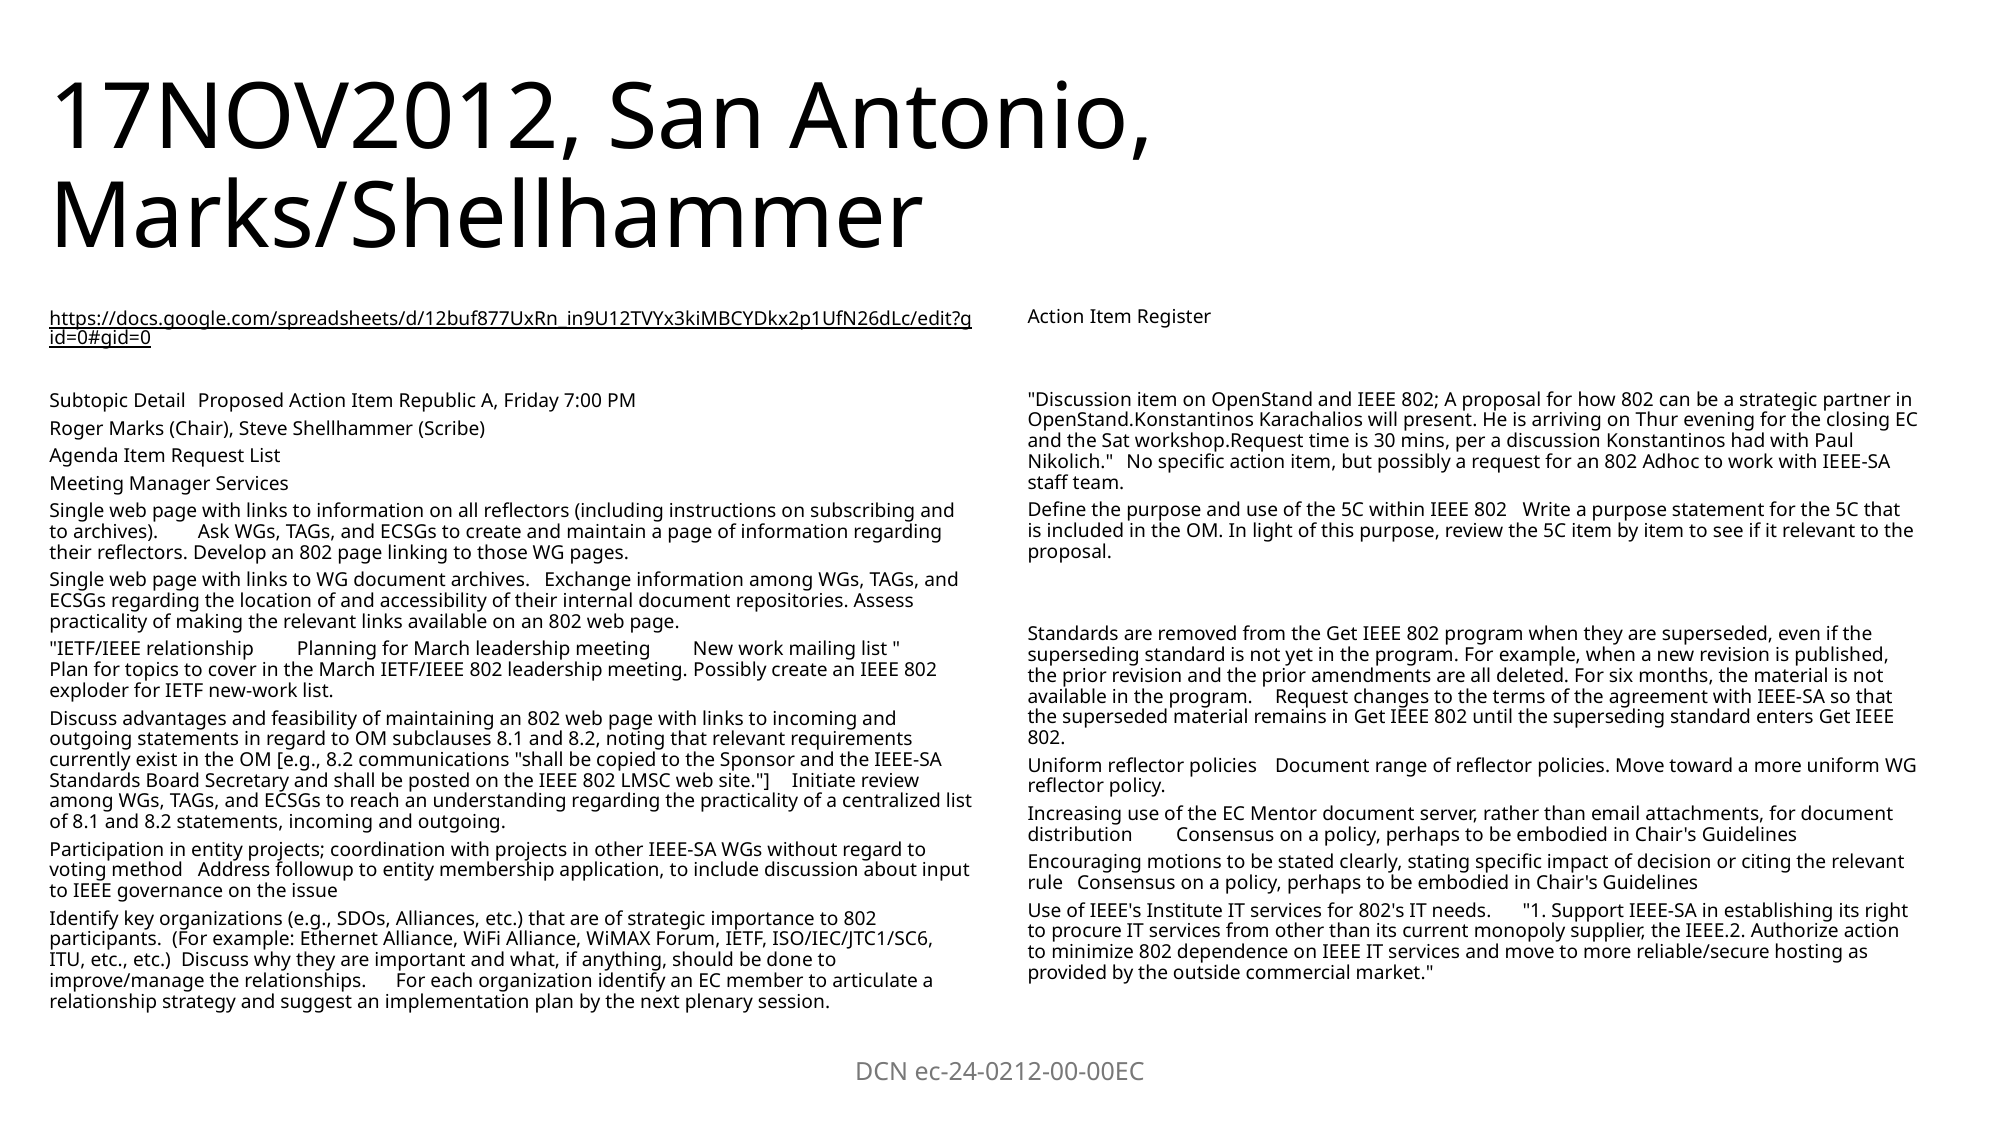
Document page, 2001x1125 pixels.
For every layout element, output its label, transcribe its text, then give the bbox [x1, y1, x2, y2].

list Action Item Register "Discussion item on OpenStand and IEEE 802; A proposal for how 802 can be a strategic partner in OpenStand.Konstantinos Karachalios will present. He is arriving on Thur evening for the closing EC and the Sat workshop.Request time is 30 mins, per a discussion Konstantinos had with Paul Nikolich." No specific action item, but possibly a request for an 802 Adhoc to work with IEEE-SA staff team. Define the purpose and use of the 5C within IEEE 802 Write a purpose statement for the 5C that is included in the OM. In light of this purpose, review the 5C item by item to see if it relevant to the proposal. Standards are removed from the Get IEEE 802 program when they are superseded, even if the superseding standard is not yet in the program. For example, when a new revision is published, the prior revision and the prior amendments are all deleted. For six months, the material is not available in the program. Request changes to the terms of the agreement with IEEE-SA so that the superseded material remains in Get IEEE 802 until the superseding standard enters Get IEEE 802. Uniform reflector policies Document range of reflector policies. Move toward a more uniform WG reflector policy. Increasing use of the EC Mentor document server, rather than email attachments, for document distribution Consensus on a policy, perhaps to be embodied in Chair's Guidelines Encouraging motions to be stated clearly, stating specific impact of decision or citing the relevant rule Consensus on a policy, perhaps to be embodied in Chair's Guidelines Use of IEEE's Institute IT services for 802's IT needs. "1. Support IEEE-SA in establishing its right to procure IT services from other than its current monopoly supplier, the IEEE.2. Authorize action to minimize 802 dependence on IEEE IT services and move to more reliable/secure hosting as provided by the outside commercial market." [1012, 299, 1935, 1014]
footer DCN ec-24-0212-00-00EC [662, 1042, 1338, 1103]
title 17NOV2012, San Antonio, Marks/Shellhammer [34, 59, 1863, 278]
list https://docs.google.com/spreadsheets/d/12buf877UxRn_in9U12TVYx3kiMBCYDkx2p1UfN26dLc/edit?gid=0#gid=0 Subtopic Detail Proposed Action Item Republic A, Friday 7:00 PM Roger Marks (Chair), Steve Shellhammer (Scribe) Agenda Item Request List Meeting Manager Services Single web page with links to information on all reflectors (including instructions on subscribing and to archives). Ask WGs, TAGs, and ECSGs to create and maintain a page of information regarding their reflectors. Develop an 802 page linking to those WG pages. Single web page with links to WG document archives. Exchange information among WGs, TAGs, and ECSGs regarding the location of and accessibility of their internal document repositories. Assess practicality of making the relevant links available on an 802 web page. "IETF/IEEE relationship Planning for March leadership meeting New work mailing list " Plan for topics to cover in the March IETF/IEEE 802 leadership meeting. Possibly create an IEEE 802 exploder for IETF new-work list. Discuss advantages and feasibility of maintaining an 802 web page with links to incoming and outgoing statements in regard to OM subclauses 8.1 and 8.2, noting that relevant requirements currently exist in the OM [e.g., 8.2 communications "shall be copied to the Sponsor and the IEEE-SA Standards Board Secretary and shall be posted on the IEEE 802 LMSC web site."] Initiate review among WGs, TAGs, and ECSGs to reach an understanding regarding the practicality of a centralized list of 8.1 and 8.2 statements, incoming and outgoing. Participation in entity projects; coordination with projects in other IEEE-SA WGs without regard to voting method Address followup to entity membership application, to include discussion about input to IEEE governance on the issue Identify key organizations (e.g., SDOs, Alliances, etc.) that are of strategic importance to 802 participants. (For example: Ethernet Alliance, WiFi Alliance, WiMAX Forum, IETF, ISO/IEC/JTC1/SC6, ITU, etc., etc.) Discuss why they are important and what, if anything, should be done to improve/manage the relationships. For each organization identify an EC member to articulate a relationship strategy and suggest an implementation plan by the next plenary session. [34, 299, 988, 1014]
